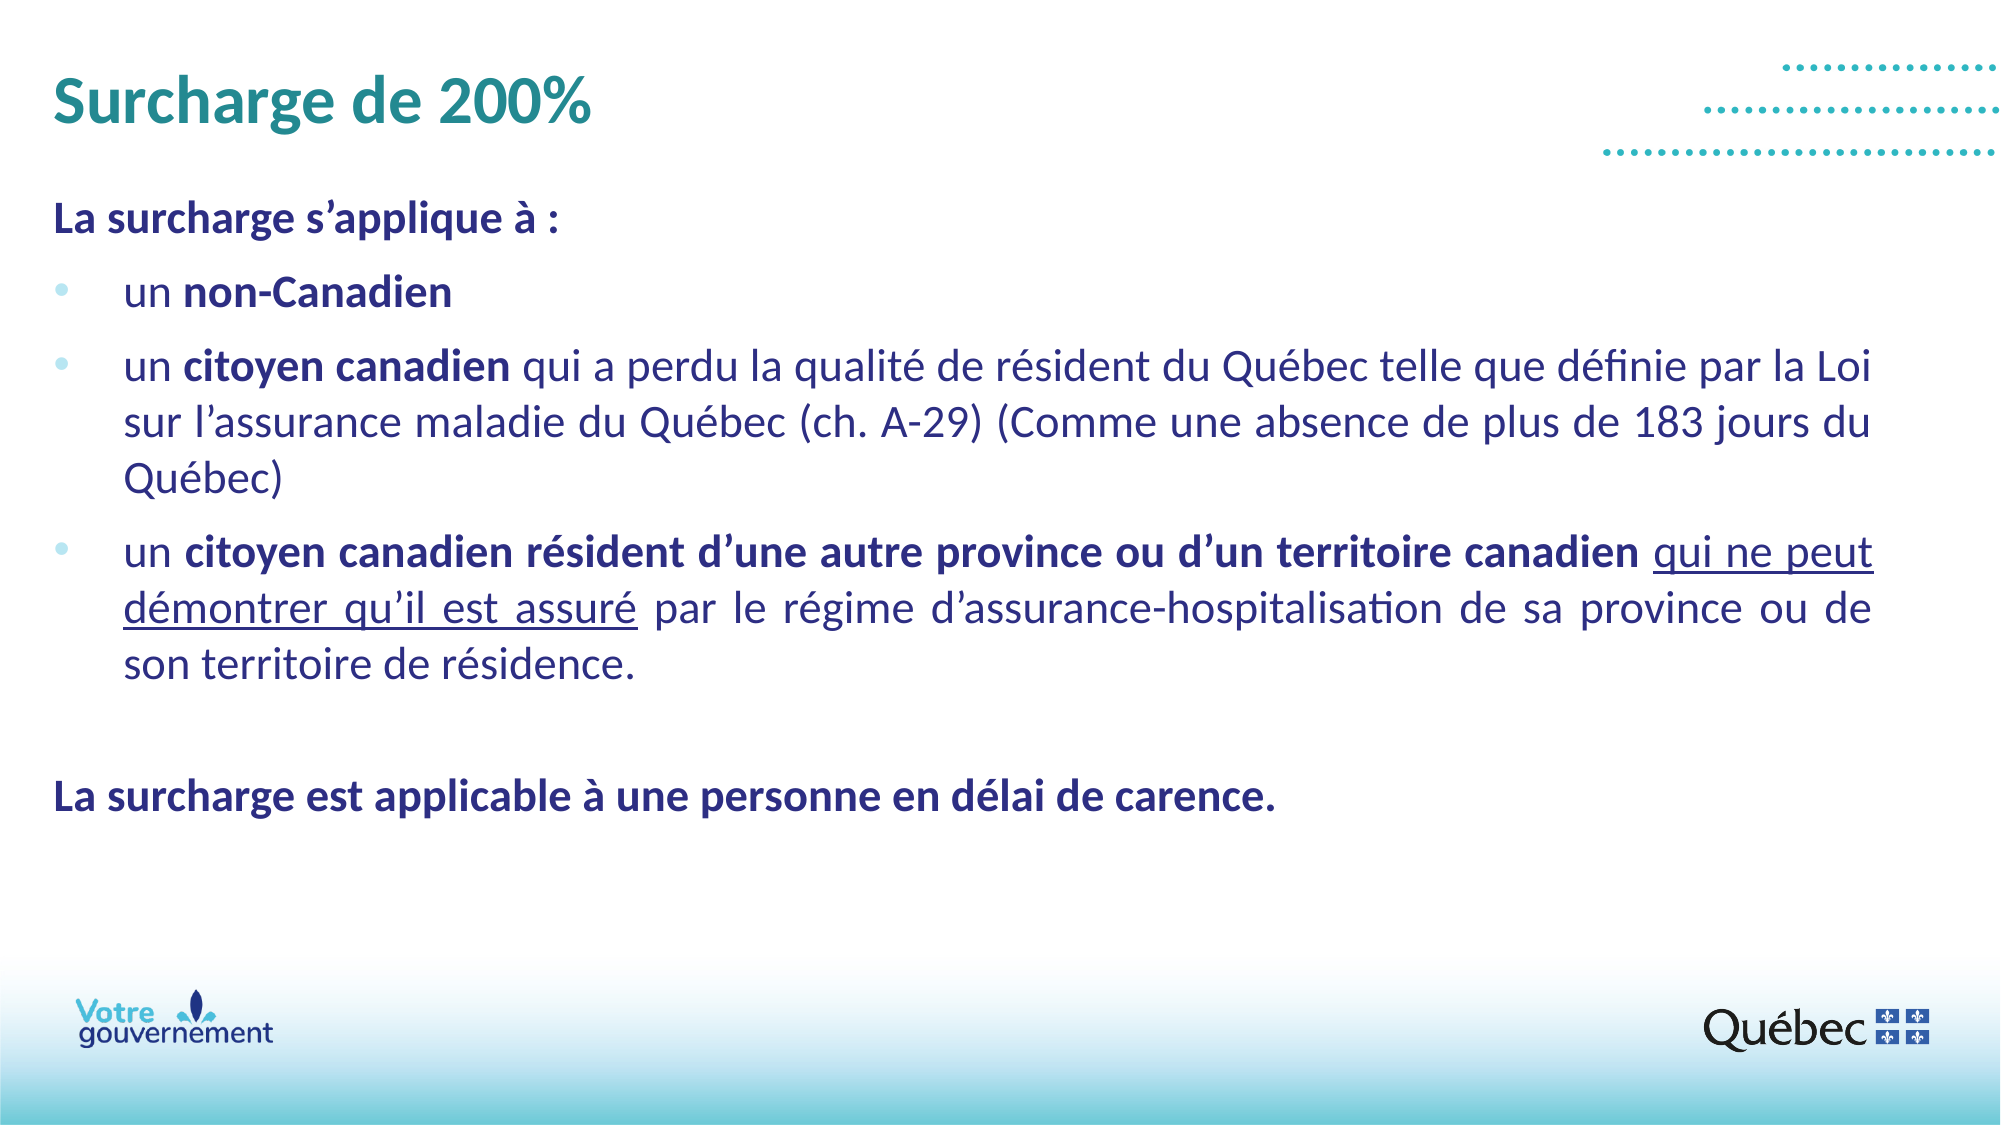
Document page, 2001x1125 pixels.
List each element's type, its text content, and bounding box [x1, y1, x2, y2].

picture [0, 0, 2001, 1125]
text_box Surcharge de 200% [38, 55, 1764, 146]
subtitle La surcharge s’applique à : un non-Canadien un citoyen canadien qui a perdu la qualité de résident du Québec telle que définie par la Loi sur l’assurance maladie du Québec (ch. A-29) (Comme une absence de plus de 183 jours du Québec) un citoyen canadien résident d’une autre province ou d’un territoire canadien qui ne peut démontrer qu’il est assuré par le régime d’assurance-hospitalisation de sa province ou de son territoire de résidence. La surcharge est applicable à une personne en délai de carence. [38, 185, 1889, 836]
